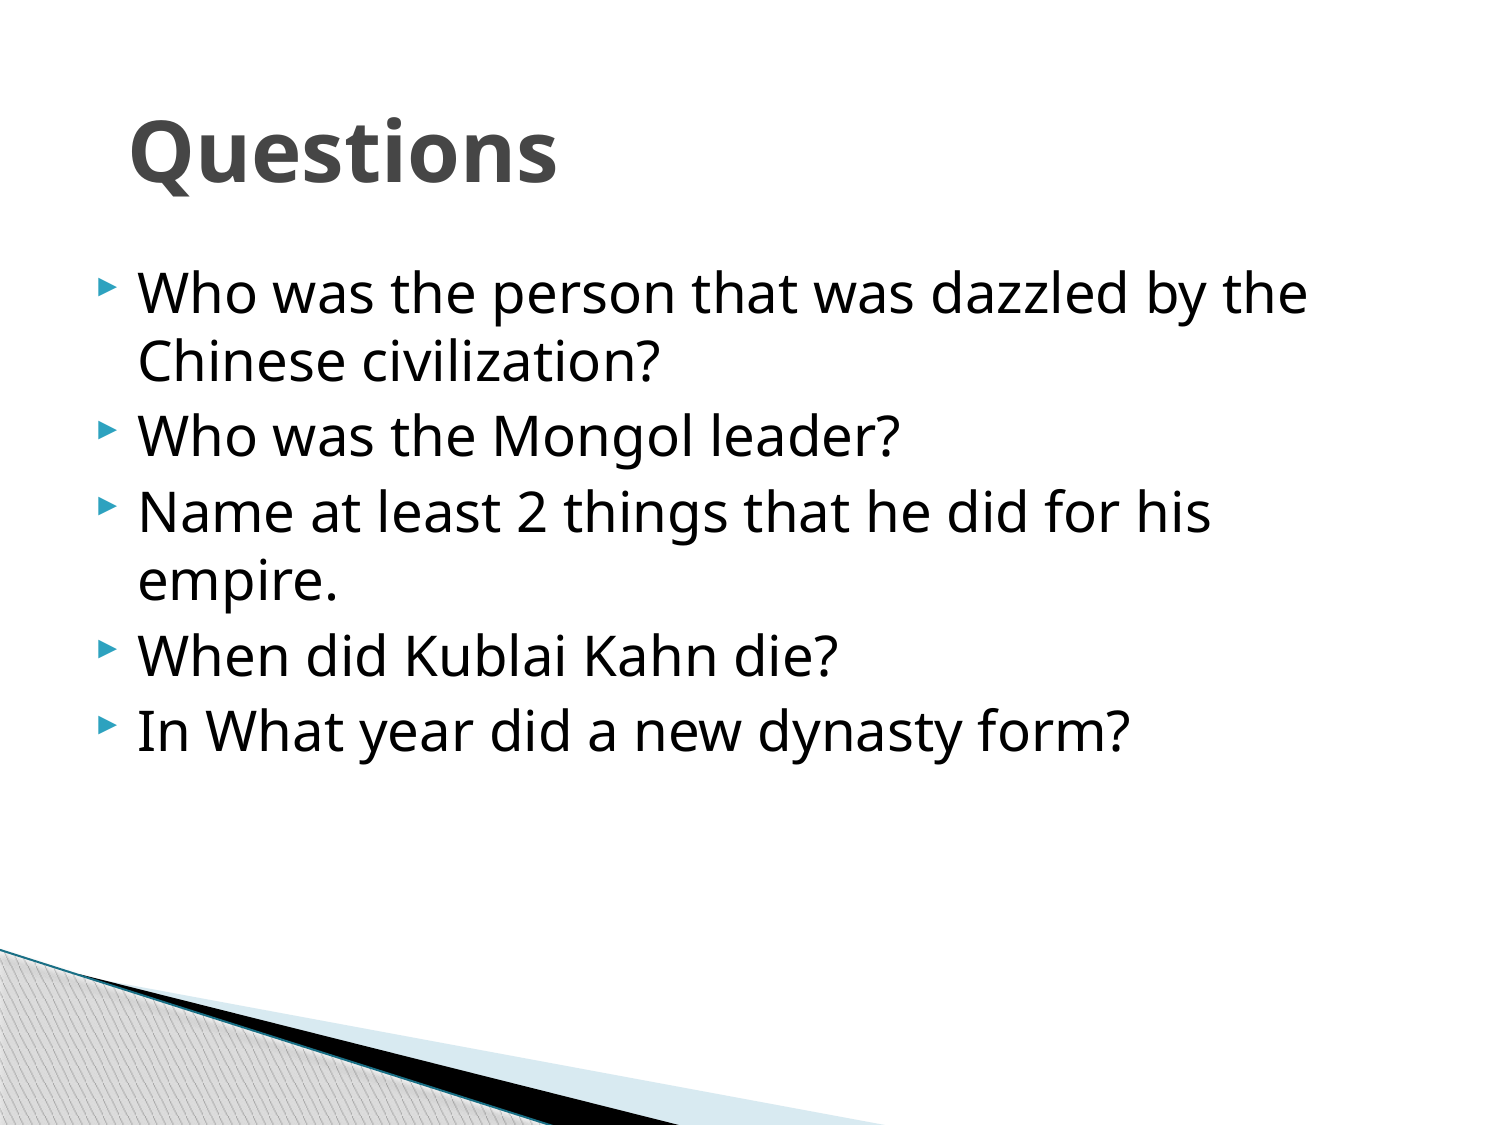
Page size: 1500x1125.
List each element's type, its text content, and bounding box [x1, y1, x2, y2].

list Who was the person that was dazzled by the Chinese civilization? Who was the Mongol leader? Name at least 2 things that he did for his empire. When did Kublai Kahn die? In What year did a new dynasty form? [62, 249, 1405, 937]
title Questions [112, 62, 1455, 235]
